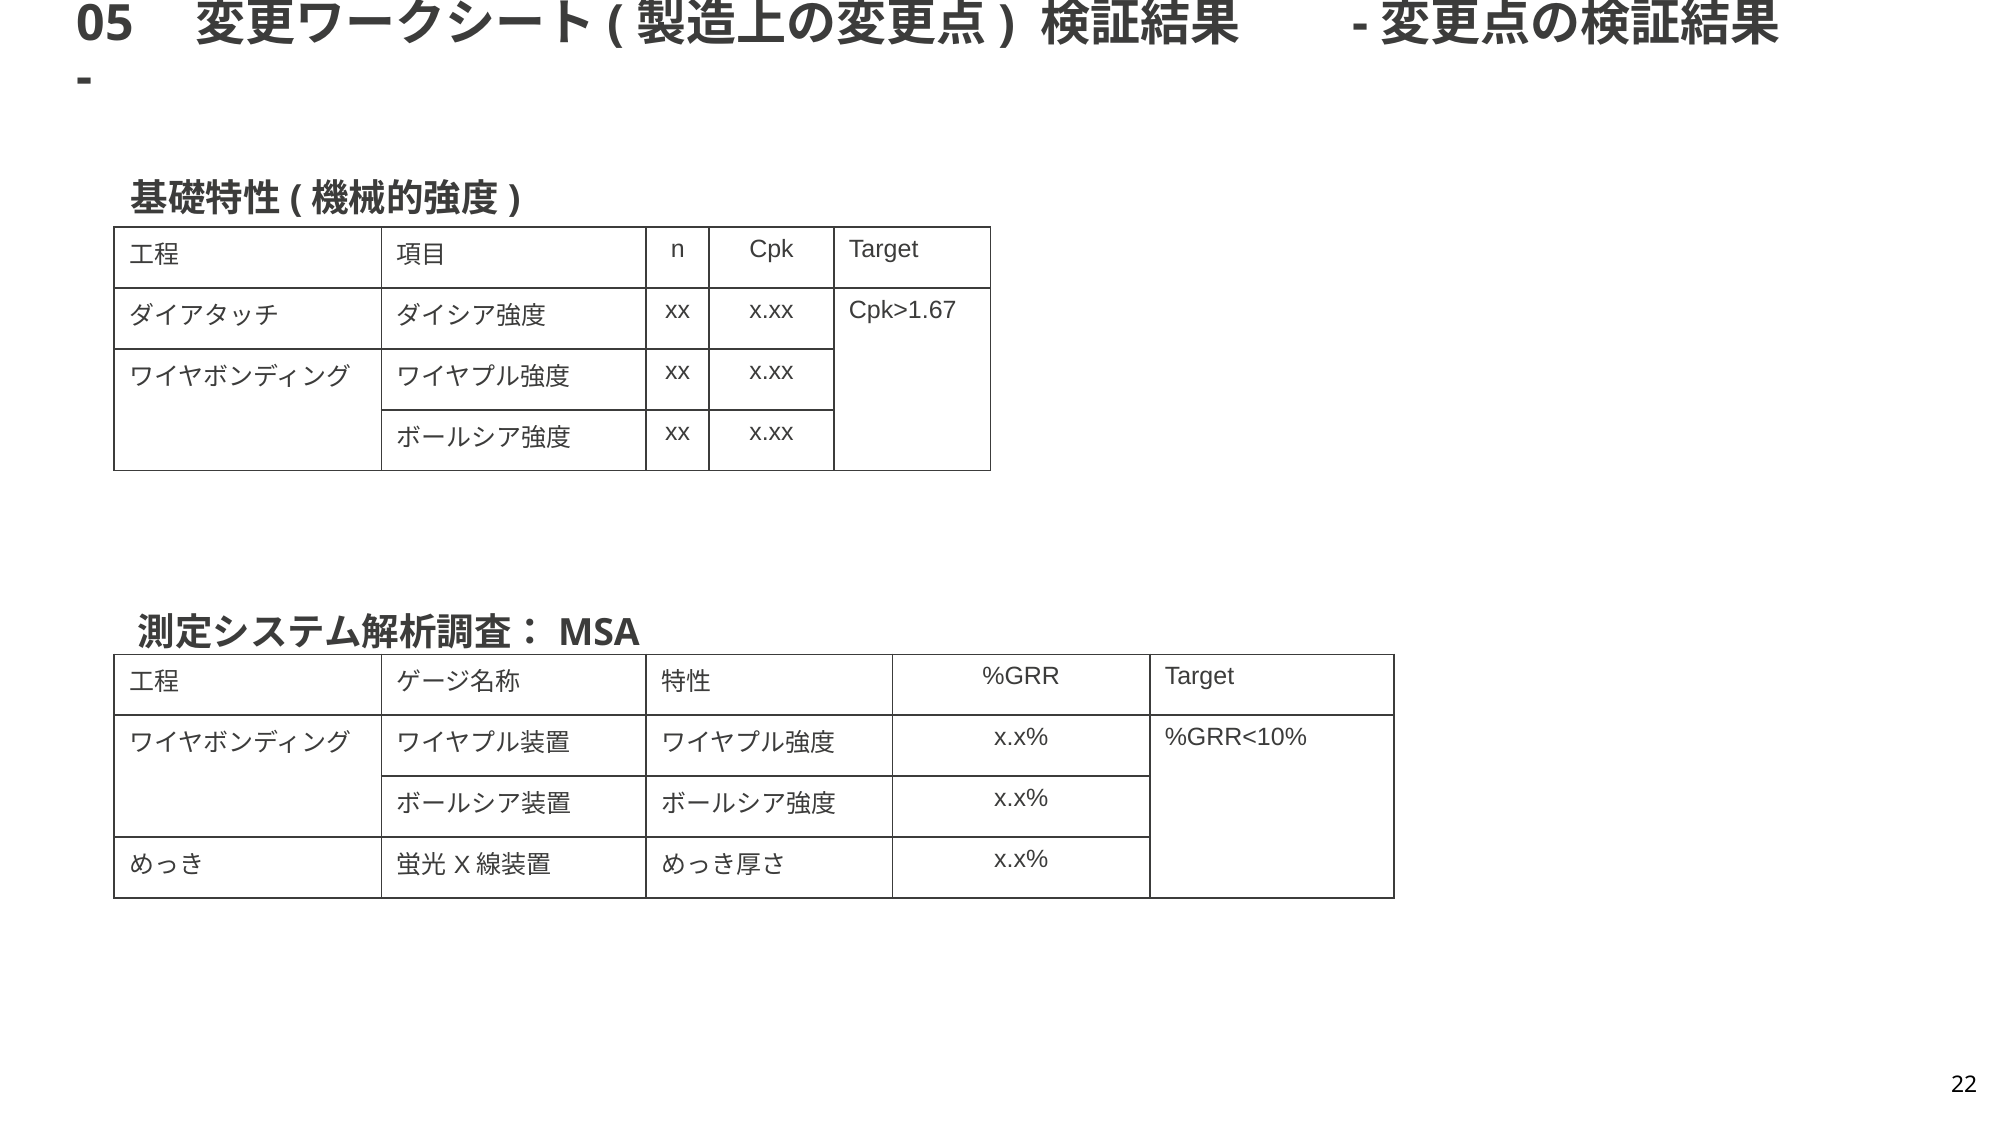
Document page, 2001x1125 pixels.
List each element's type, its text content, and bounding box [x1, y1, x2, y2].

table_header 項目 [382, 228, 645, 287]
table_cell x.x% [893, 716, 1149, 775]
table_cell ワイヤボンディング [115, 716, 381, 836]
table_cell xx [647, 289, 708, 348]
table_header Target [835, 228, 990, 287]
table_cell めっき厚さ [647, 838, 892, 897]
table_header n [647, 228, 708, 287]
table_cell ボールシア強度 [647, 777, 892, 836]
table_cell xx [647, 350, 708, 409]
table_header 特性 [647, 655, 892, 714]
table_cell x.xx [710, 289, 833, 348]
table_cell ボールシア装置 [382, 777, 645, 836]
table_cell x.xx [710, 350, 833, 409]
table_header 工程 [115, 228, 381, 287]
table_cell x.x% [893, 838, 1149, 897]
table_cell ボールシア強度 [382, 411, 645, 470]
table_header %GRR [893, 655, 1149, 714]
table_cell ワイヤプル強度 [647, 716, 892, 775]
text_box 測定システム解析調査：MSA [122, 600, 656, 654]
table_cell めっき [115, 838, 381, 897]
table_header 工程 [115, 655, 381, 714]
table_cell ワイヤプル装置 [382, 716, 645, 775]
table_cell ダイシア強度 [382, 289, 645, 348]
table_cell xx [647, 411, 708, 470]
table_header ゲージ名称 [382, 655, 645, 714]
table_header Cpk [710, 228, 833, 287]
table_cell %GRR<10% [1151, 716, 1393, 897]
table_header Target [1151, 655, 1393, 714]
title 05 変更ワークシート(製造上の変更点) 検証結果 -変更点の検証結果- [0, 0, 1877, 123]
table_cell ダイアタッチ [115, 289, 381, 348]
table_cell Cpk>1.67 [835, 289, 990, 470]
table_cell x.x% [893, 777, 1149, 836]
table_cell ワイヤボンディング [115, 350, 381, 470]
table_cell x.xx [710, 411, 833, 470]
text_box 基礎特性(機械的強度) [116, 166, 536, 226]
table_cell ワイヤプル強度 [382, 350, 645, 409]
table_cell 蛍光X線装置 [382, 838, 645, 897]
